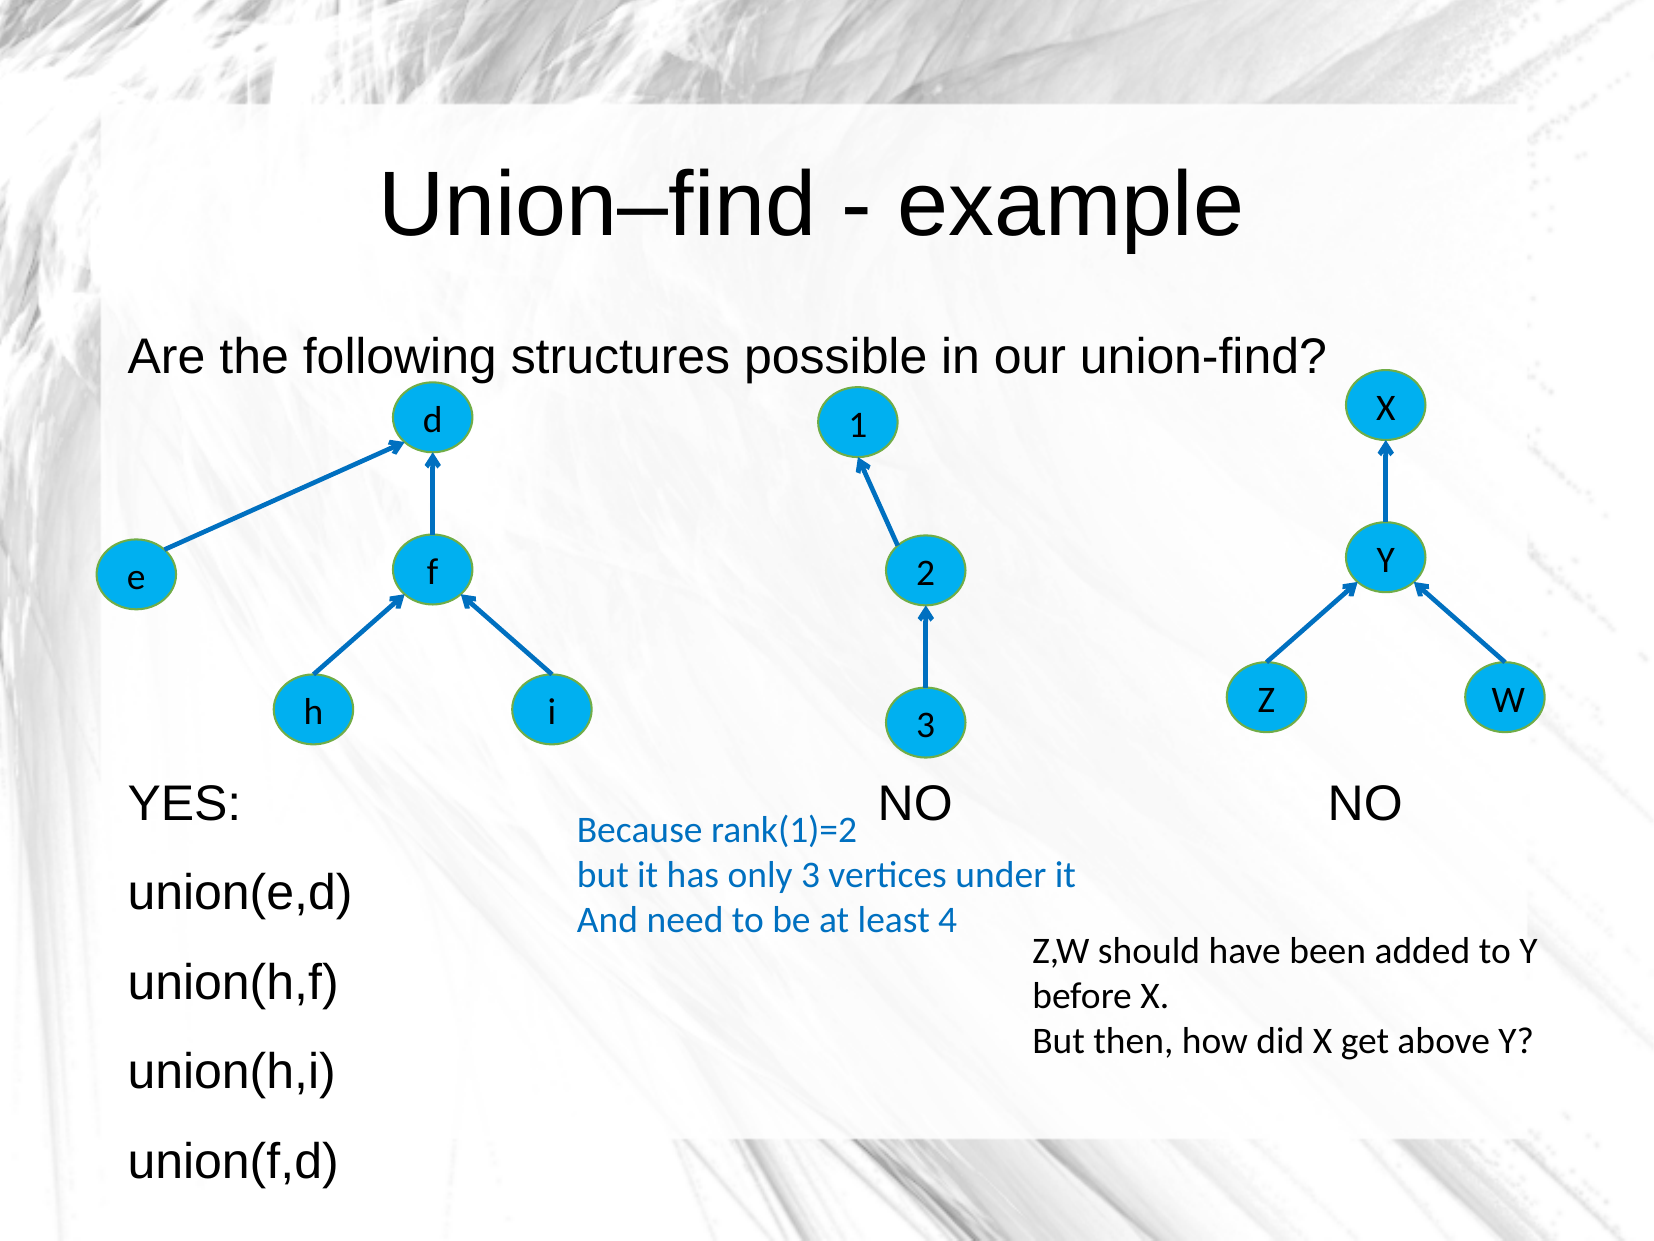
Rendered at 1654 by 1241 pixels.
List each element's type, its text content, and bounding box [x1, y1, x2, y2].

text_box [96, 382, 592, 745]
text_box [818, 387, 966, 758]
list Are the following structures possible in our union-find? YES: NO NO union(e,d) union(h,f) union(h,i) union(f,d) [118, 319, 1571, 1109]
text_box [1226, 370, 1545, 733]
picture [0, 0, 1654, 1241]
text_box Because rank(1)=2 but it has only 3 vertices under it And need to be at least 4 [562, 798, 1092, 948]
text_box Z,W should have been added to Y before X. But then, how did X get above Y? [1017, 918, 1554, 1069]
title Union–find - example [118, 93, 1506, 299]
